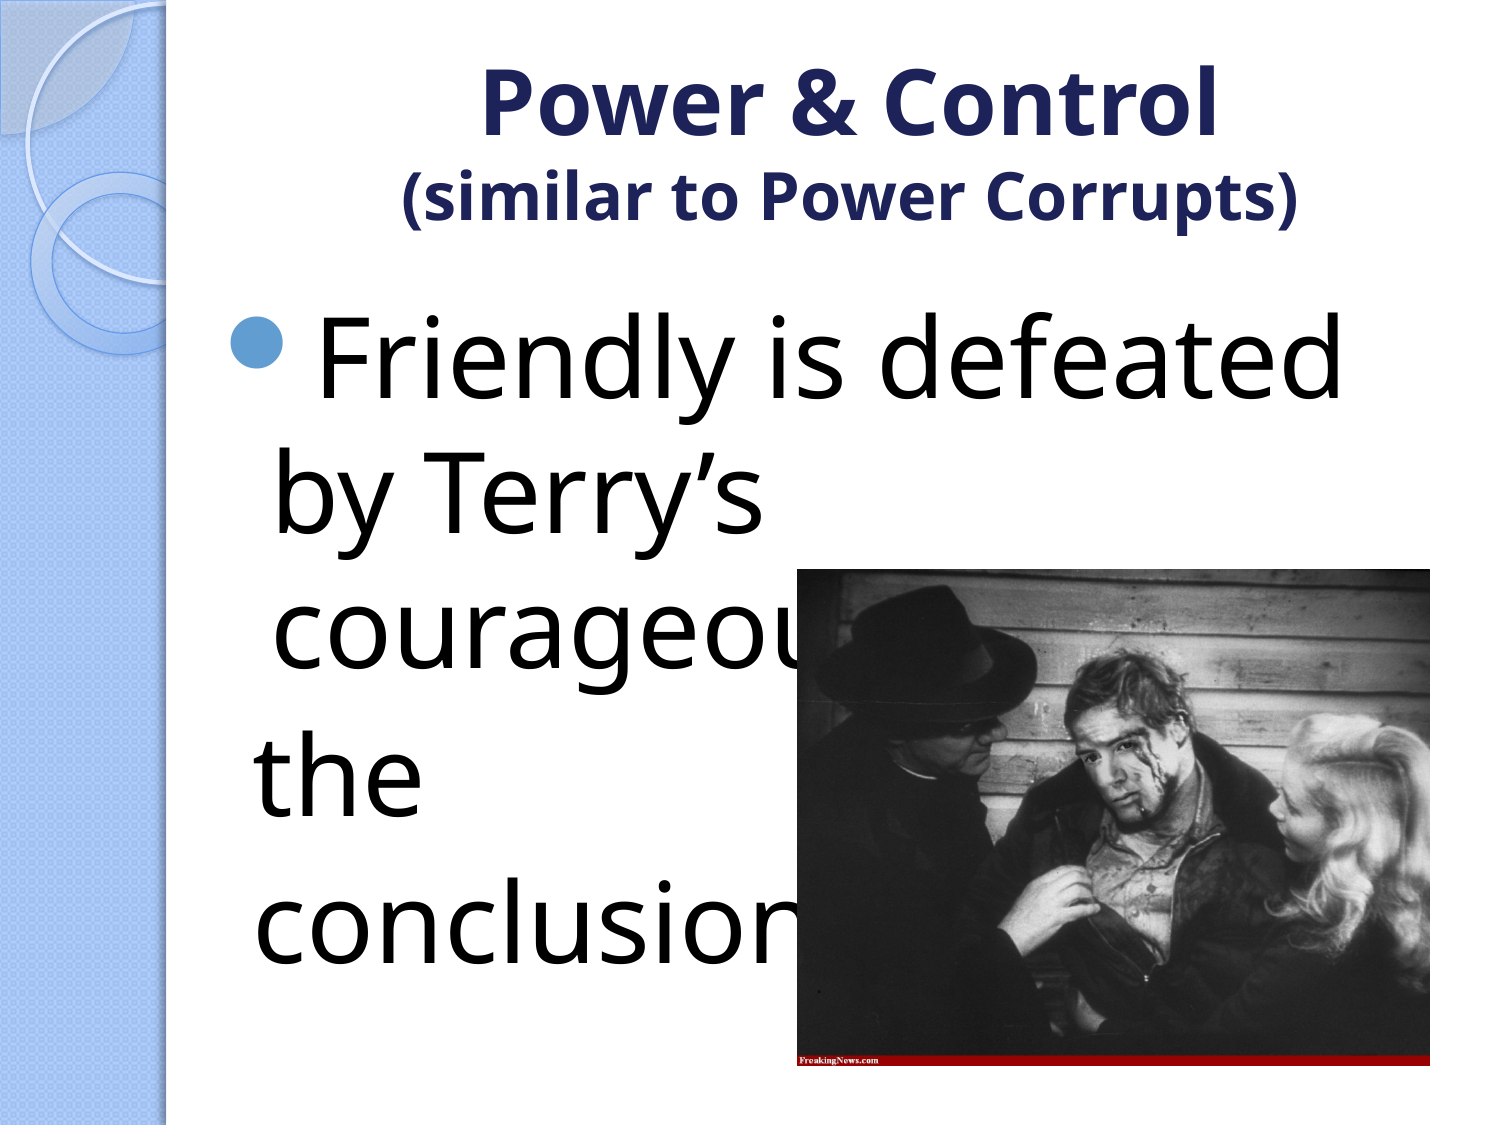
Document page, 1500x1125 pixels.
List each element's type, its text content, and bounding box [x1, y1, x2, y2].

list Friendly is defeated by Terry’s courageous stance at the conclusion [195, 278, 1426, 1067]
picture [796, 568, 1430, 1067]
title Power & Control (similar to Power Corrupts) [235, 45, 1466, 233]
